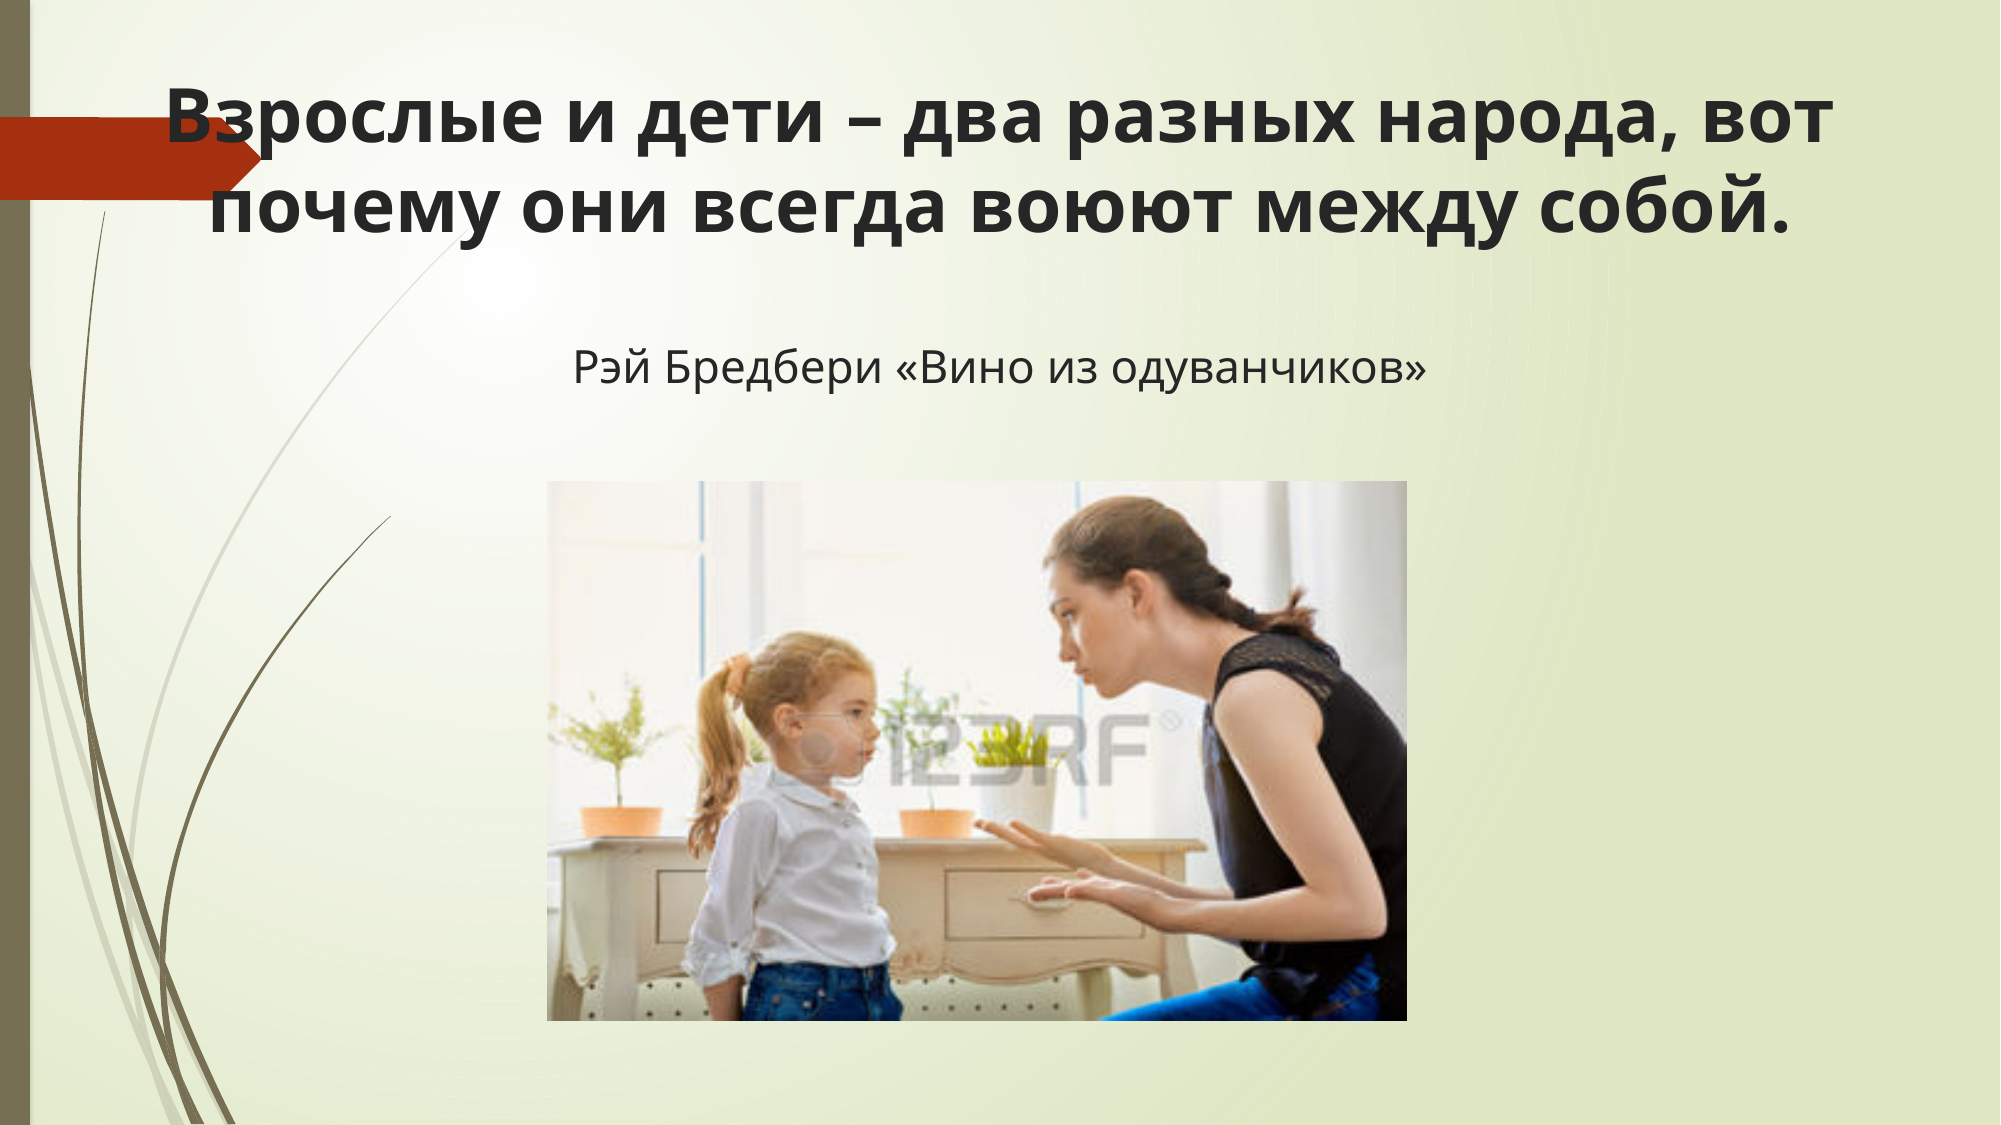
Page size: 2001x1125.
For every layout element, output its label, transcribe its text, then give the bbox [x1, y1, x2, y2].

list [546, 481, 1408, 1021]
title Взрослые и дети – два разных народа, вот почему они всегда воюют между собой. Рэй Бредбери «Вино из одуванчиков» [137, 59, 1863, 434]
